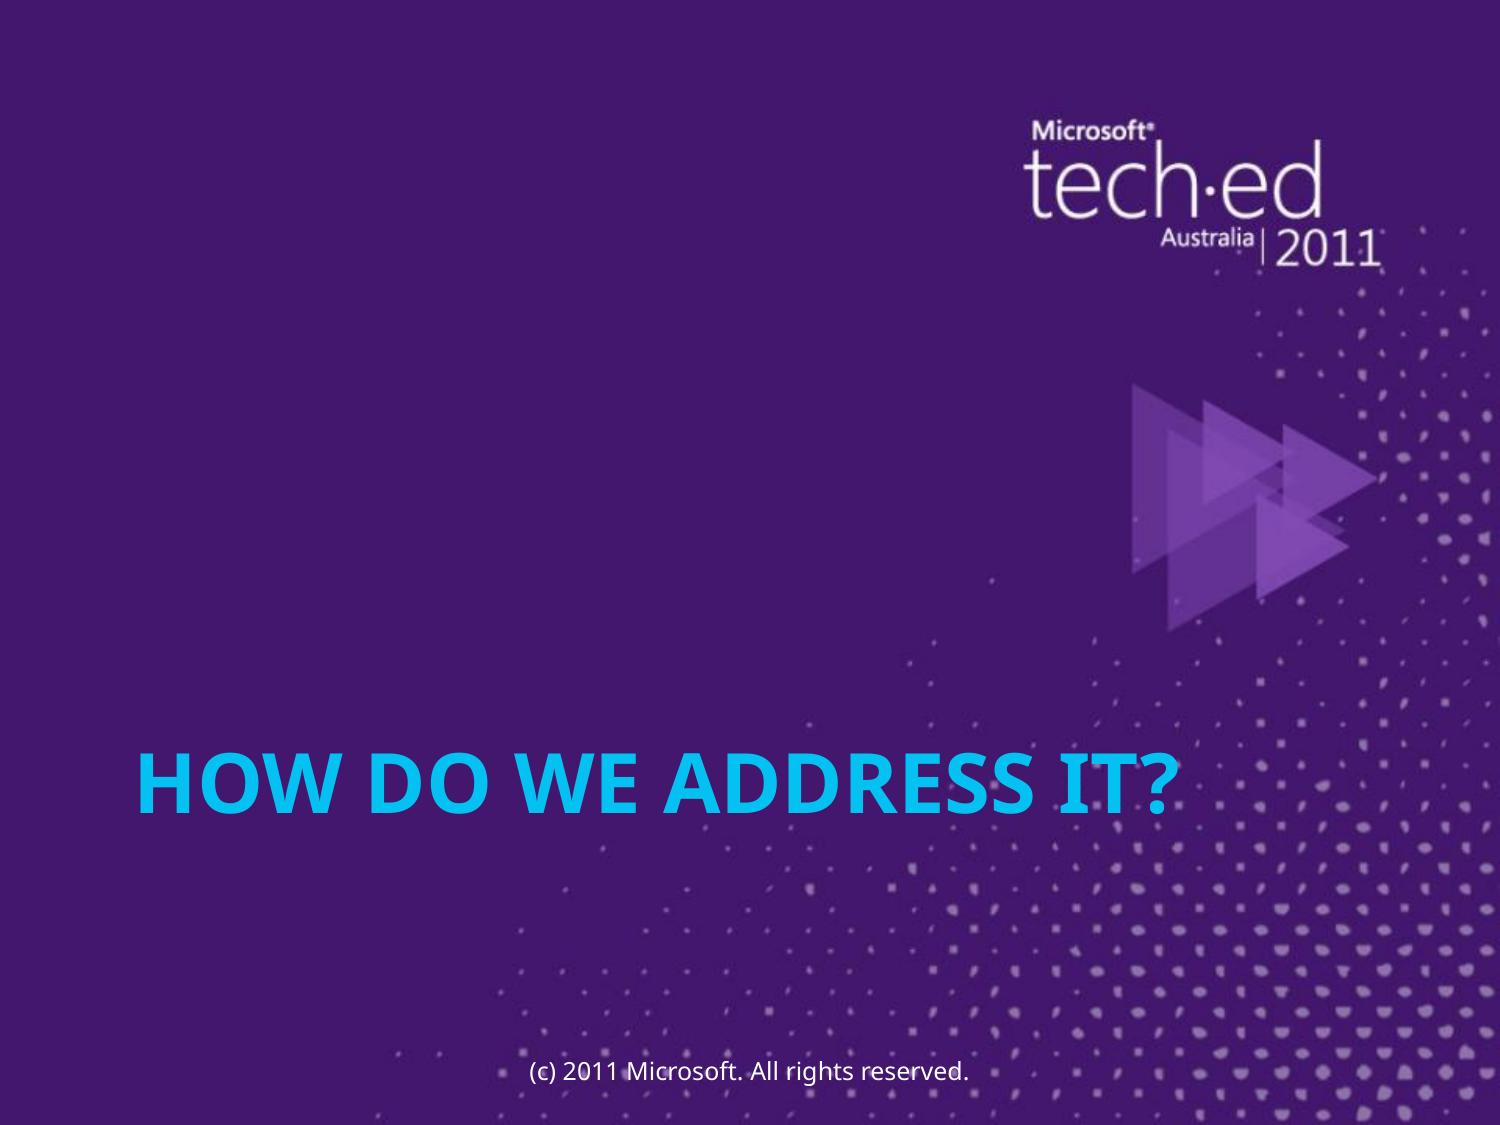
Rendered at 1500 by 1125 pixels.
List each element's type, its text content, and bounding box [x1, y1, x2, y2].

picture [0, 0, 1500, 1125]
title How do we address it? [118, 722, 1394, 947]
footer (c) 2011 Microsoft. All rights reserved. [512, 1042, 988, 1103]
